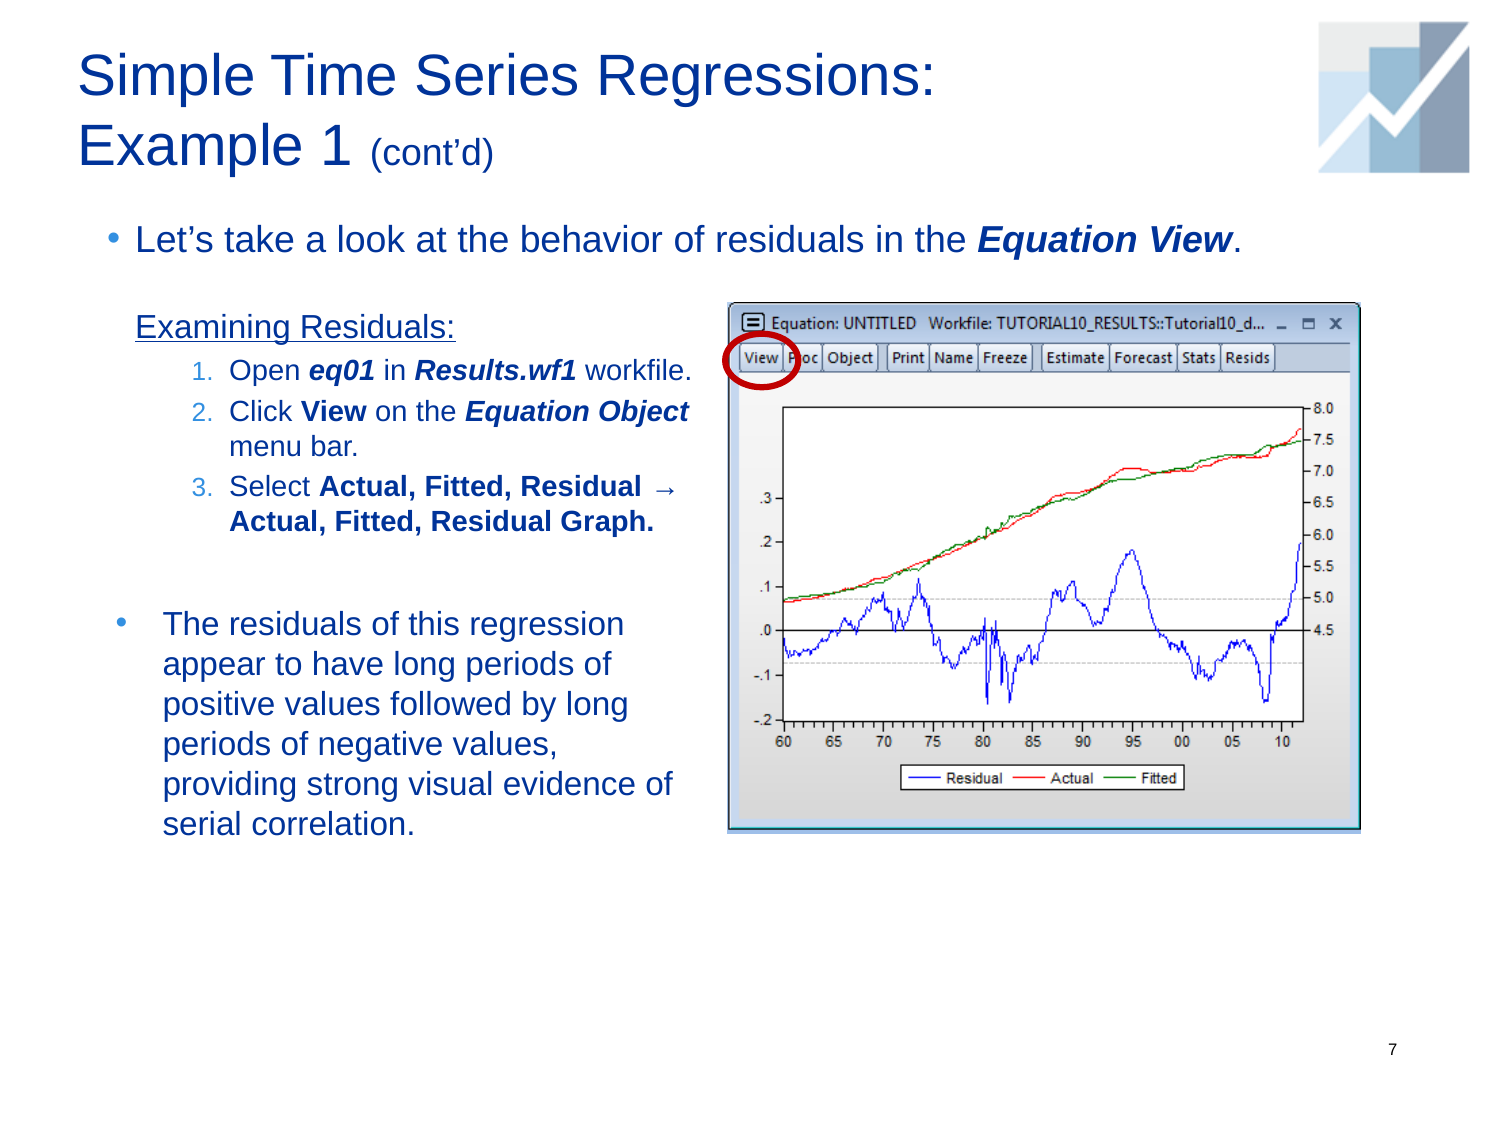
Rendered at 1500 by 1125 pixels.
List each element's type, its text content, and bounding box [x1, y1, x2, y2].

picture [1300, 11, 1479, 181]
list Let’s take a look at the behavior of residuals in the Equation View. [92, 207, 1489, 274]
slide_number 7 [1262, 1015, 1413, 1067]
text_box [724, 302, 1361, 835]
title Simple Time Series Regressions: Example 1 (cont’d) [62, 0, 1297, 185]
text_box Examining Residuals: Open eq01 in Results.wf1 workfile. Click View on the Equation Object menu bar. Select Actual, Fitted, Residual → Actual, Fitted, Residual Graph. The residuals of this regression appear to have long periods of positive values followed by long periods of negative values, providing strong visual evidence of serial correlation. [100, 297, 711, 927]
